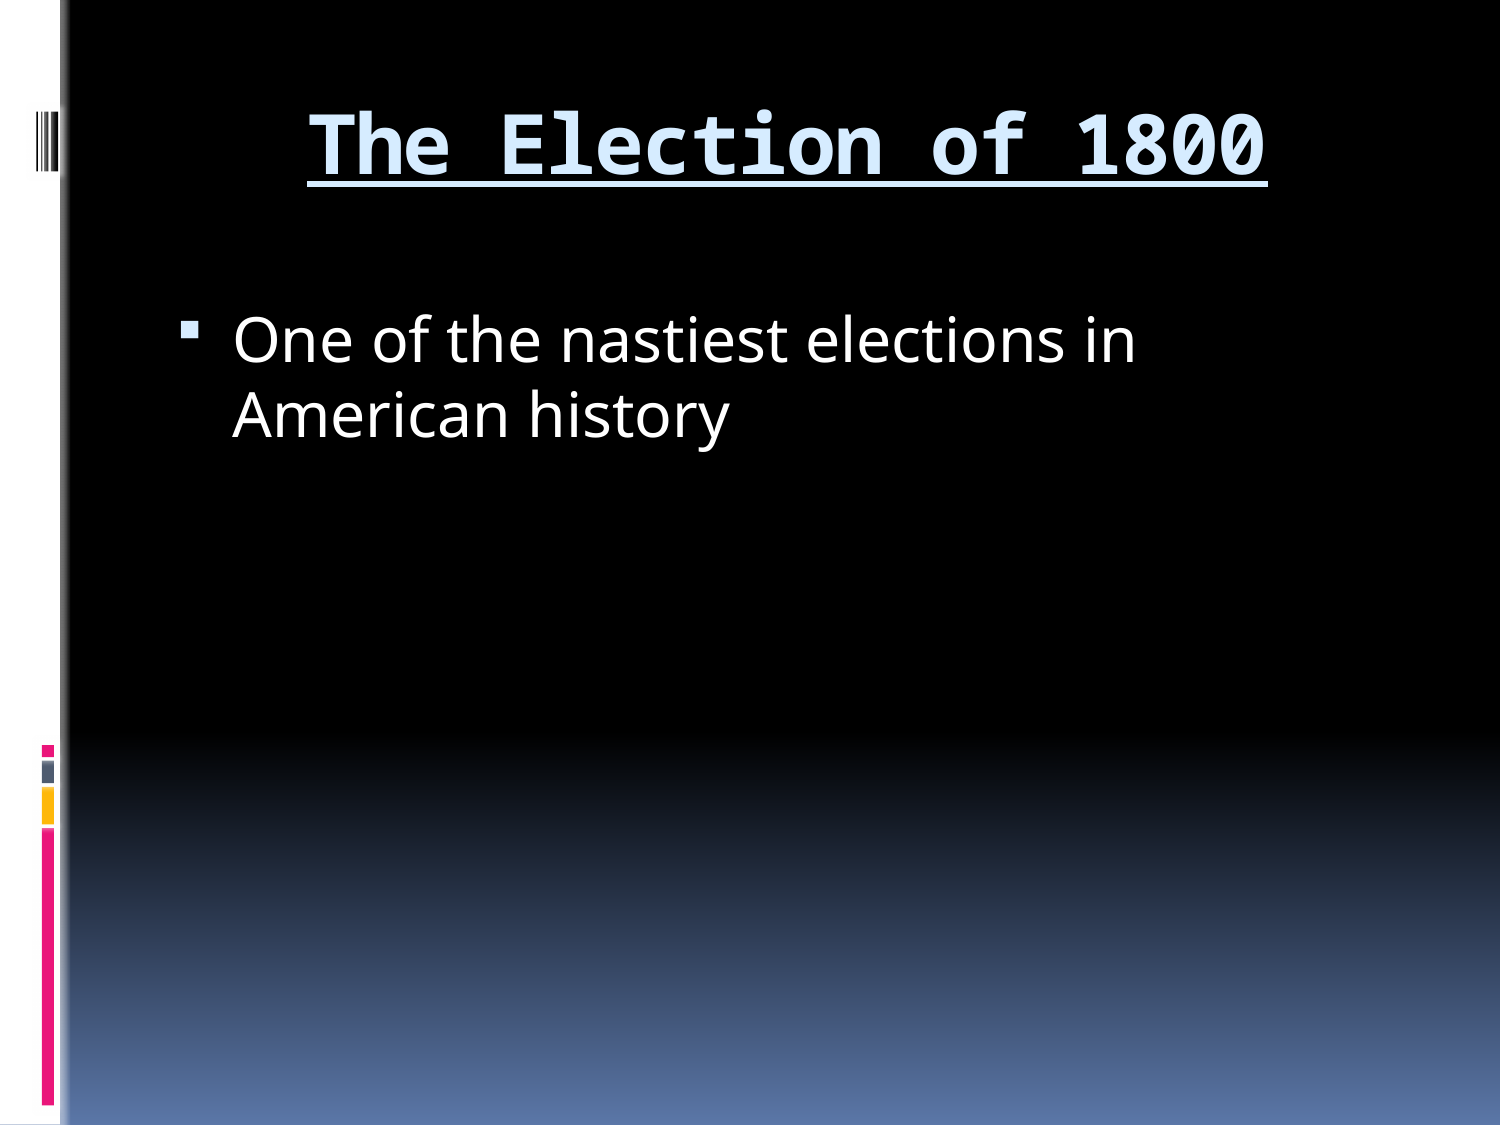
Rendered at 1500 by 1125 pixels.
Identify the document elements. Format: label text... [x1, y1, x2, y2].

title The Election of 1800 [150, 83, 1425, 234]
list One of the nastiest elections in American history [150, 292, 1425, 1043]
